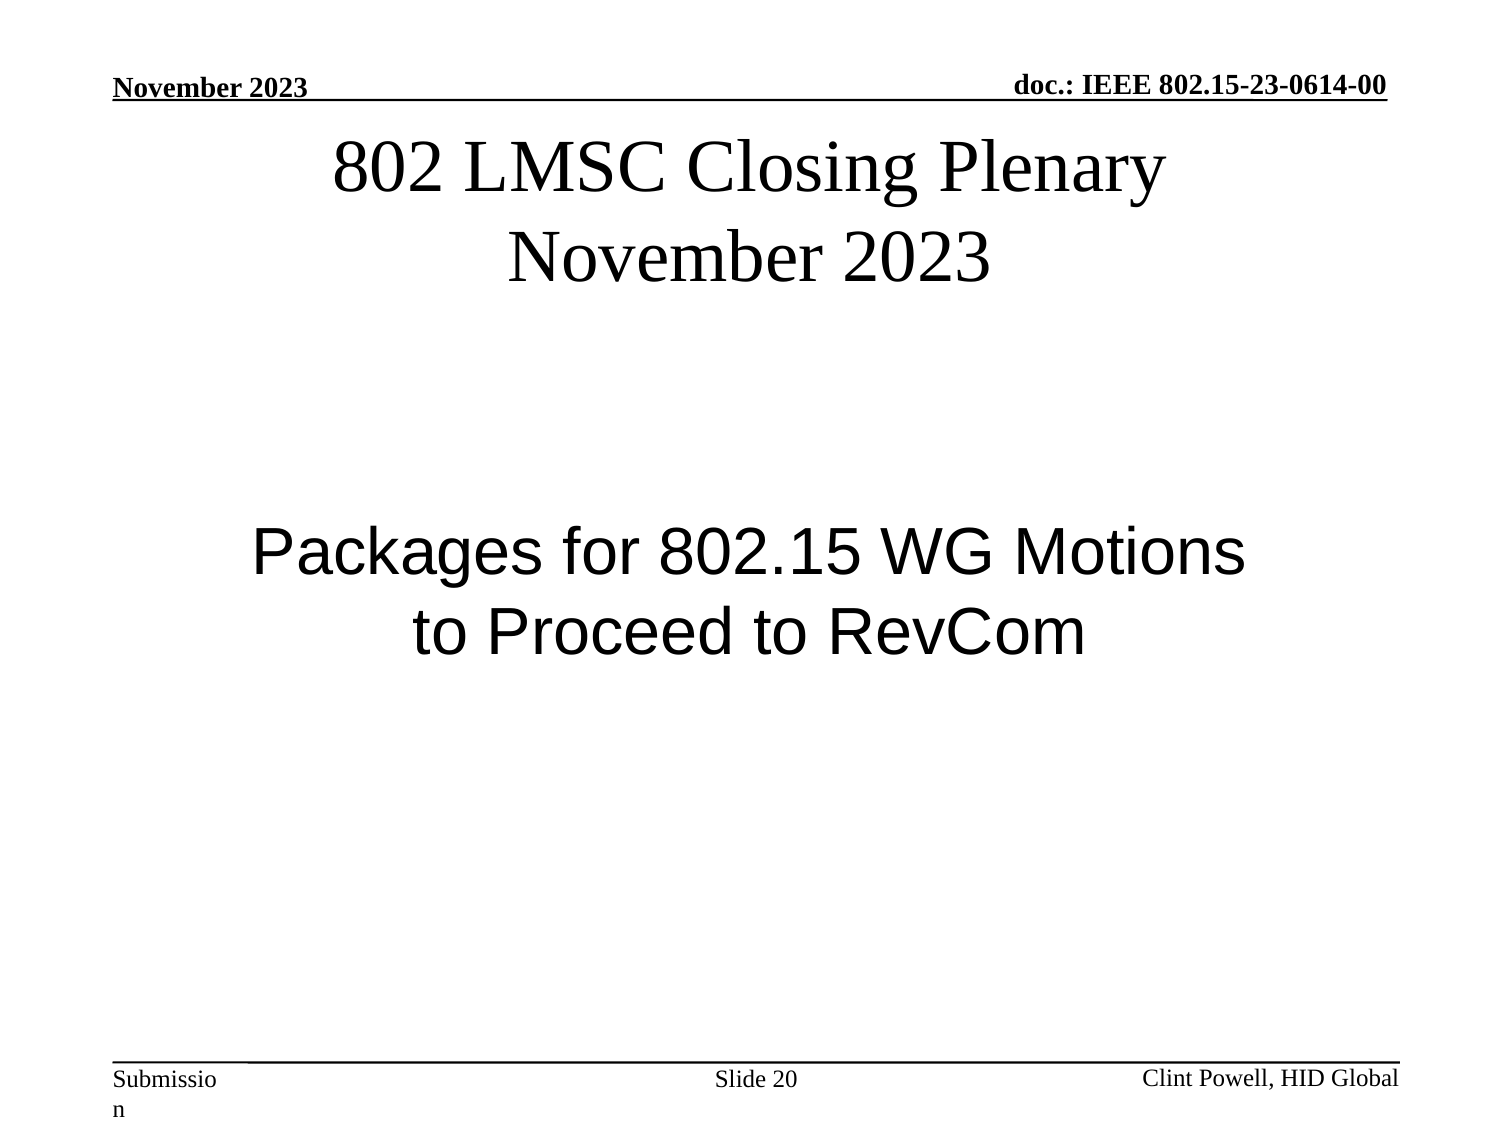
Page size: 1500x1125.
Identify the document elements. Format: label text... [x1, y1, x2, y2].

text_box Packages for 802.15 WG Motions to Proceed to RevCom [224, 499, 1275, 788]
title 802 LMSC Closing Plenary November 2023 [112, 112, 1388, 300]
slide_number Slide 20 [712, 1062, 800, 1093]
